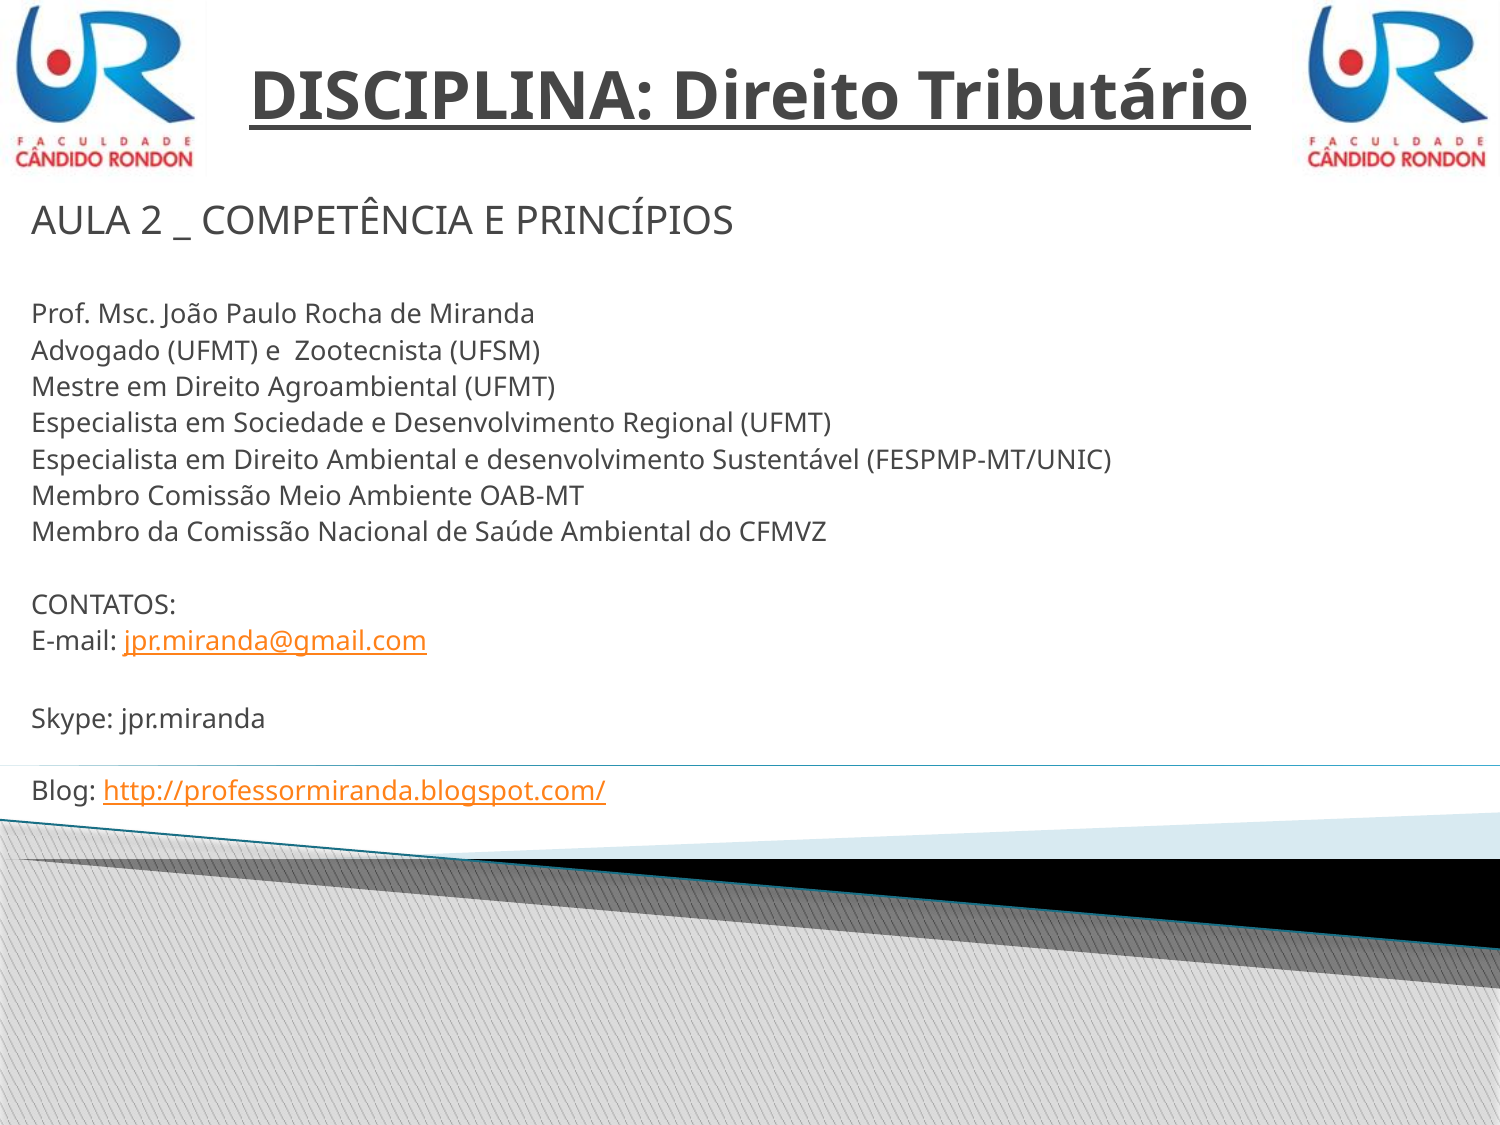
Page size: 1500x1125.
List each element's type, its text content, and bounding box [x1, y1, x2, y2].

subtitle AULA 2 _ COMPETÊNCIA E PRINCÍPIOS Prof. Msc. João Paulo Rocha de Miranda Advogado (UFMT) e Zootecnista (UFSM) Mestre em Direito Agroambiental (UFMT) Especialista em Sociedade e Desenvolvimento Regional (UFMT) Especialista em Direito Ambiental e desenvolvimento Sustentável (FESPMP-MT/UNIC) Membro Comissão Meio Ambiente OAB-MT Membro da Comissão Nacional de Saúde Ambiental do CFMVZ CONTATOS: E-mail: jpr.miranda@gmail.com Skype: jpr.miranda Blog: http://professormiranda.blogspot.com/ [23, 187, 1454, 821]
picture [0, 0, 208, 183]
picture [5, 859, 1500, 989]
title DISCIPLINA: Direito Tributário [208, 0, 1292, 141]
picture [1292, 0, 1500, 183]
